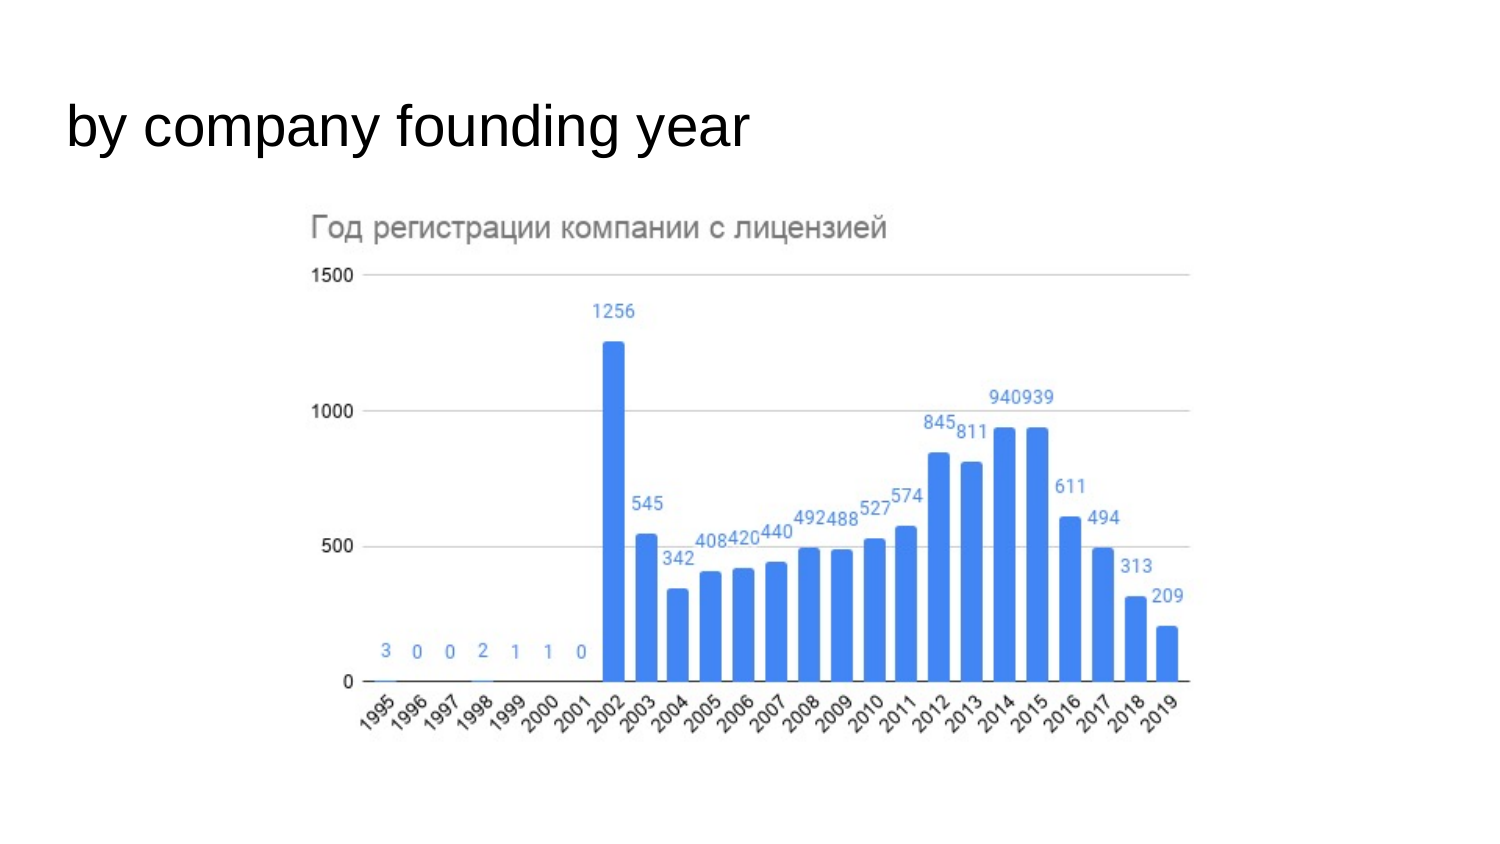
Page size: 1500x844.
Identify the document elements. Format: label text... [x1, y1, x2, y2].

title by company founding year [51, 72, 1449, 167]
picture [281, 179, 1219, 760]
